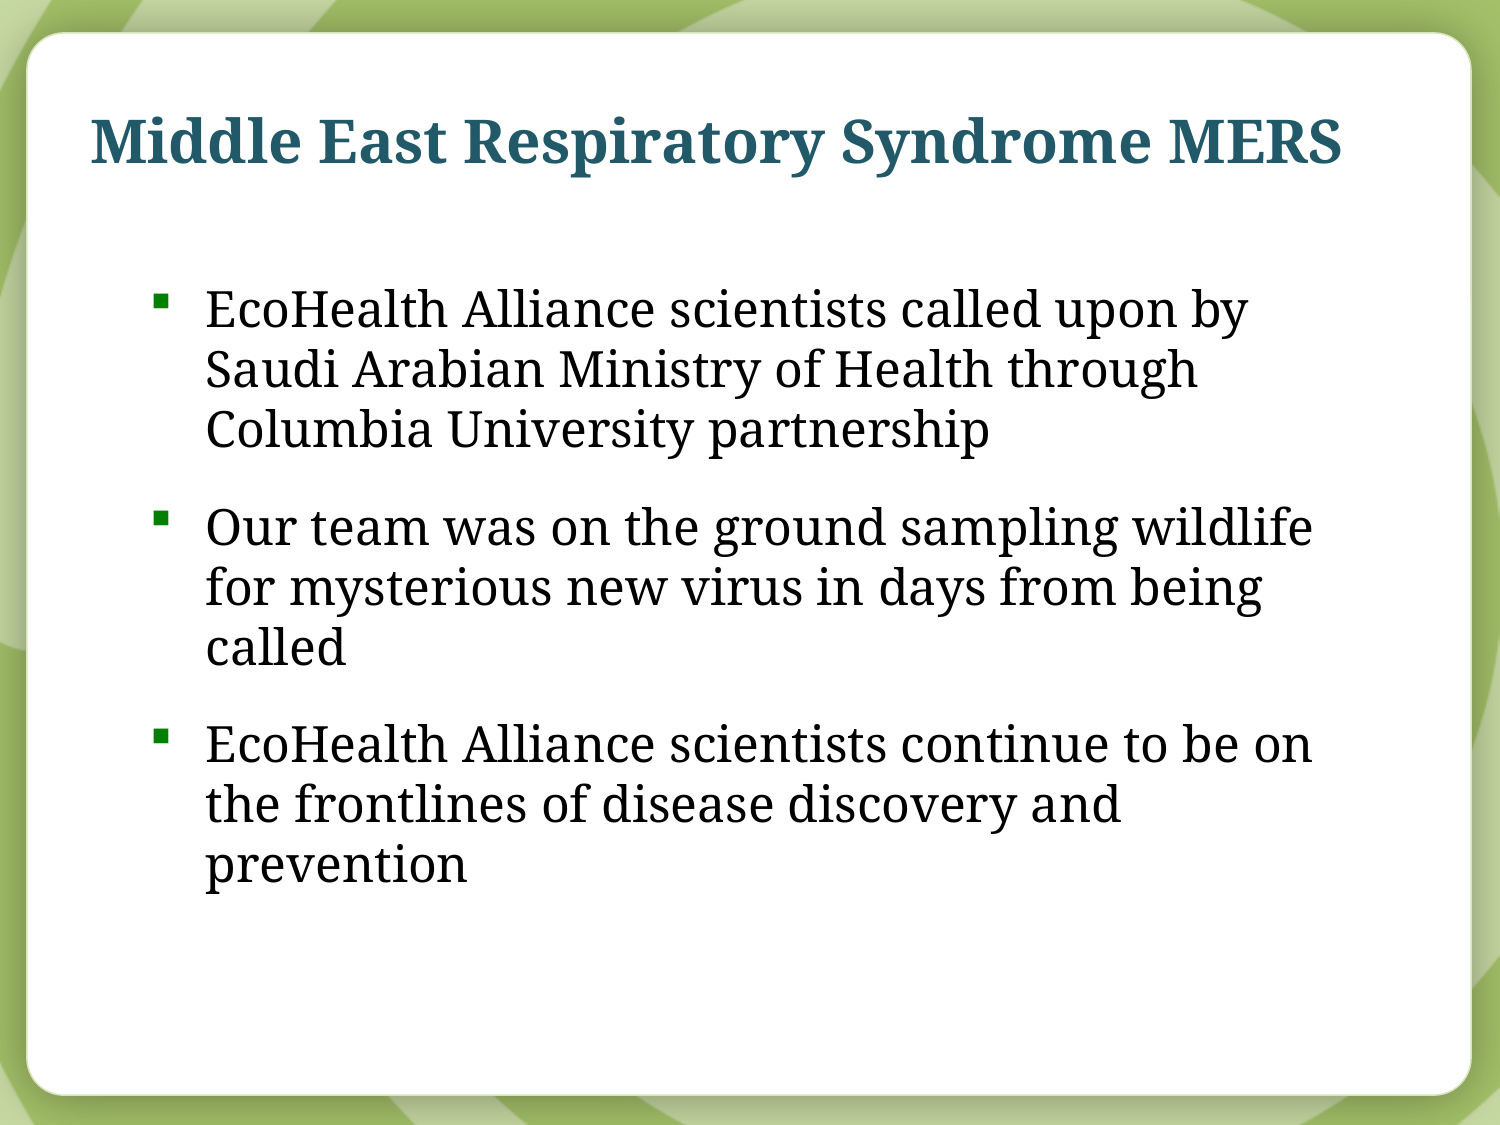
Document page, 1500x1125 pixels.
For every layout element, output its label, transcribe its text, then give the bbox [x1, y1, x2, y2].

text_box Middle East Respiratory Syndrome MERS [74, 45, 1425, 233]
text_box EcoHealth Alliance scientists called upon by Saudi Arabian Ministry of Health through Columbia University partnership Our team was on the ground sampling wildlife for mysterious new virus in days from being called EcoHealth Alliance scientists continue to be on the frontlines of disease discovery and prevention [134, 269, 1338, 832]
